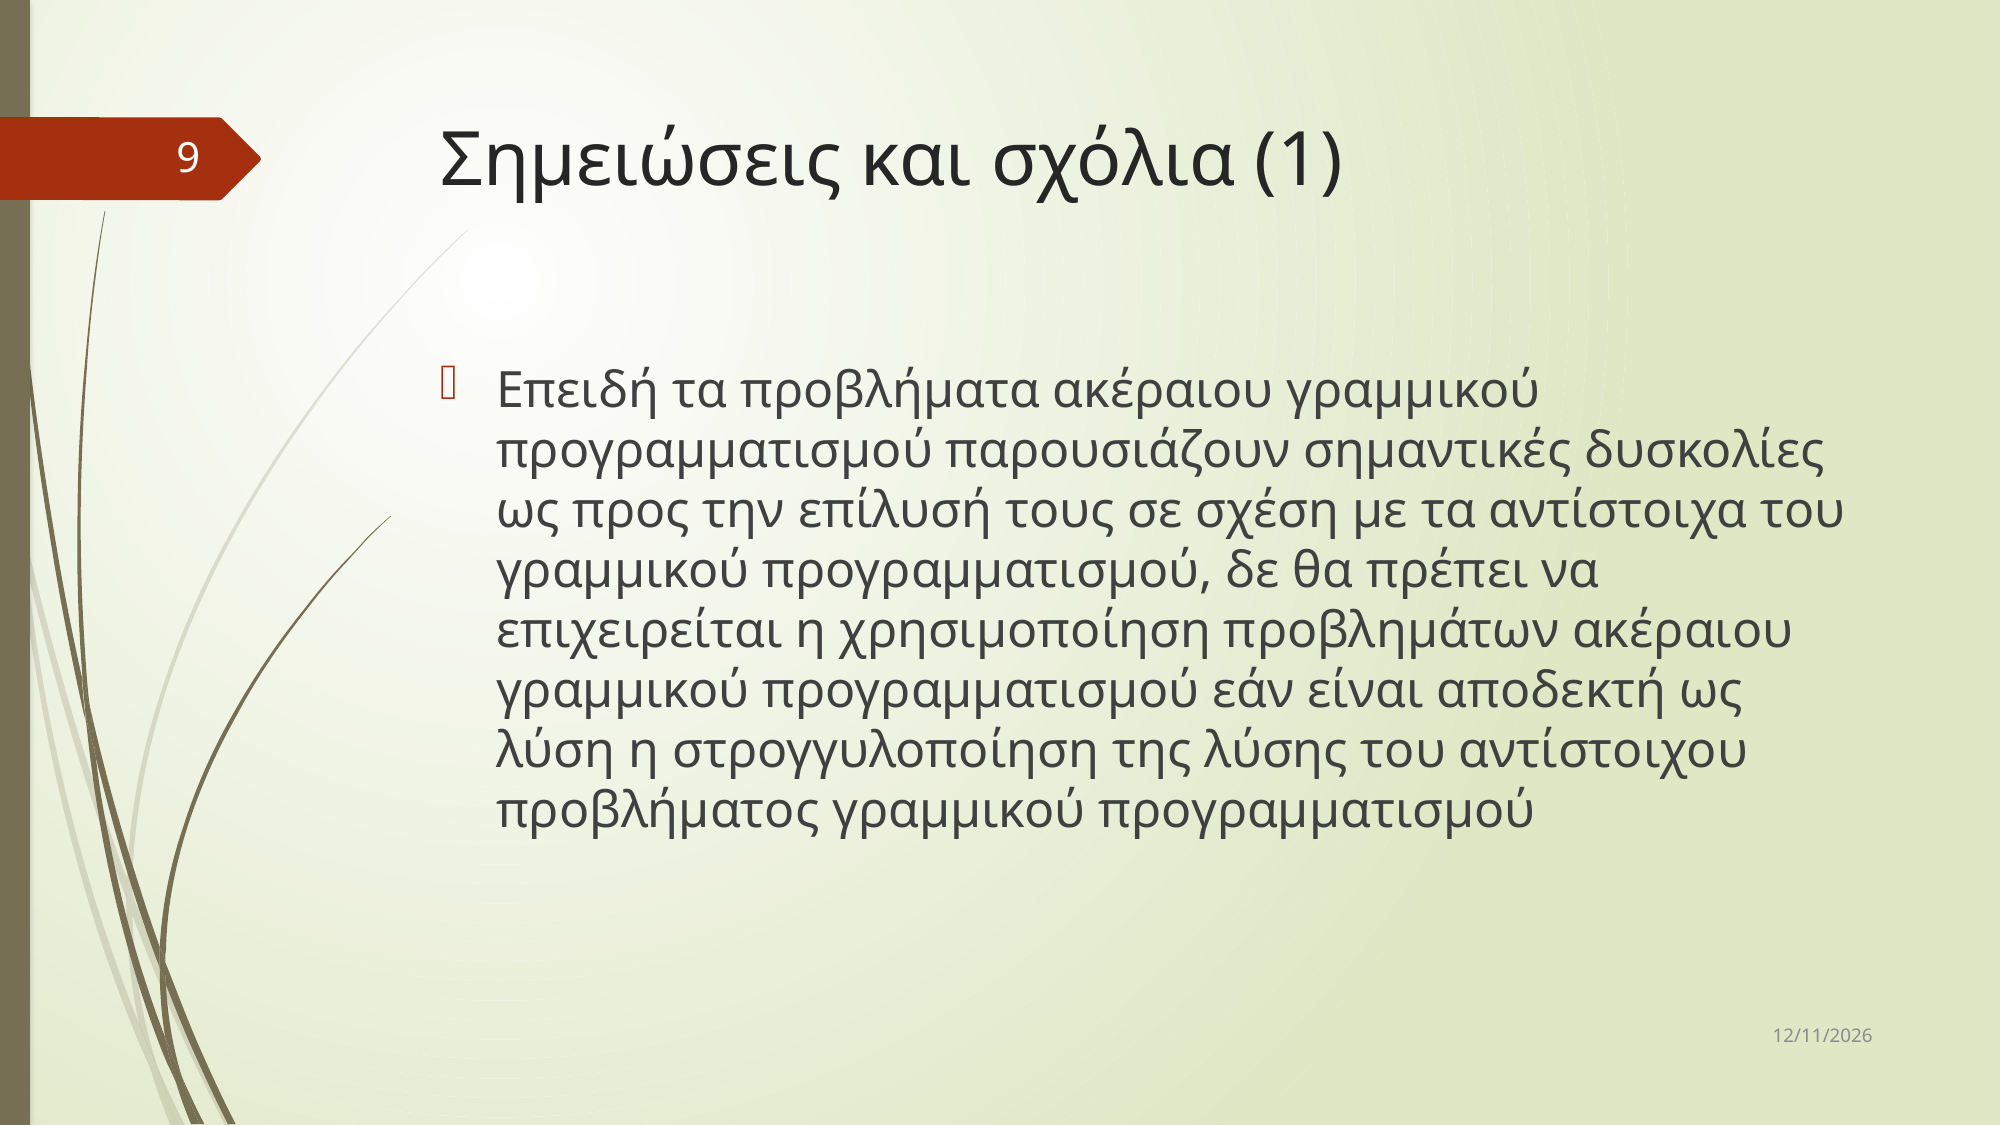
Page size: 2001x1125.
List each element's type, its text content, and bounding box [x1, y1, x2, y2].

list Επειδή τα προβλήματα ακέραιου γραμμικού προγραμματισμού παρουσιάζουν σημαντικές δυσκολίες ως προς την επίλυσή τους σε σχέση με τα αντίστοιχα του γραμμικού προγραμματισμού, δε θα πρέπει να επιχειρείται η χρησιμοποίηση προβλημάτων ακέραιου γραμμικού προγραμματισμού εάν είναι αποδεκτή ως λύση η στρογγυλοποίηση της λύσης του αντίστοιχου προβλήματος γραμμικού προγραμματισμού [424, 350, 1888, 970]
title Σημειώσεις και σχόλια (1) [425, 102, 1888, 313]
slide_number 9 [87, 129, 216, 190]
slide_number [1699, 1005, 1888, 1067]
